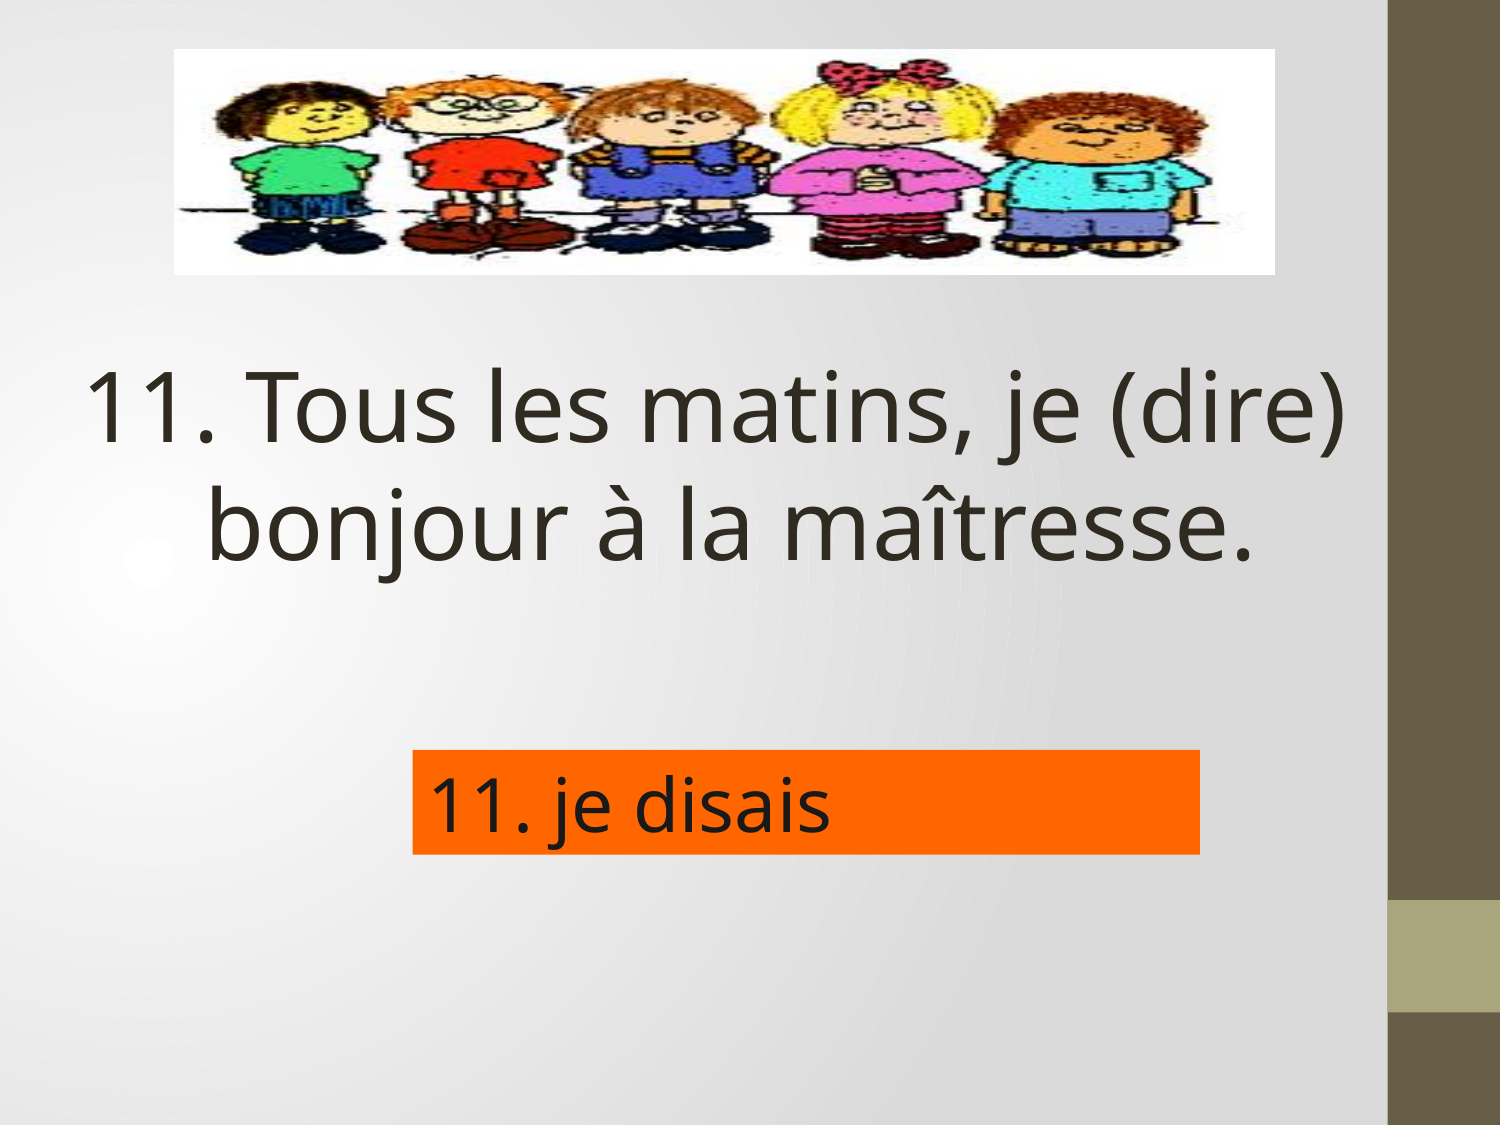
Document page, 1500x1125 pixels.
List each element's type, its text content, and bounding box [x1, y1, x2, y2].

list 11. Tous les matins, je (dire) bonjour à la maîtresse. [50, 337, 1363, 613]
picture [174, 49, 1276, 276]
text_box 11. je disais [412, 749, 1200, 855]
